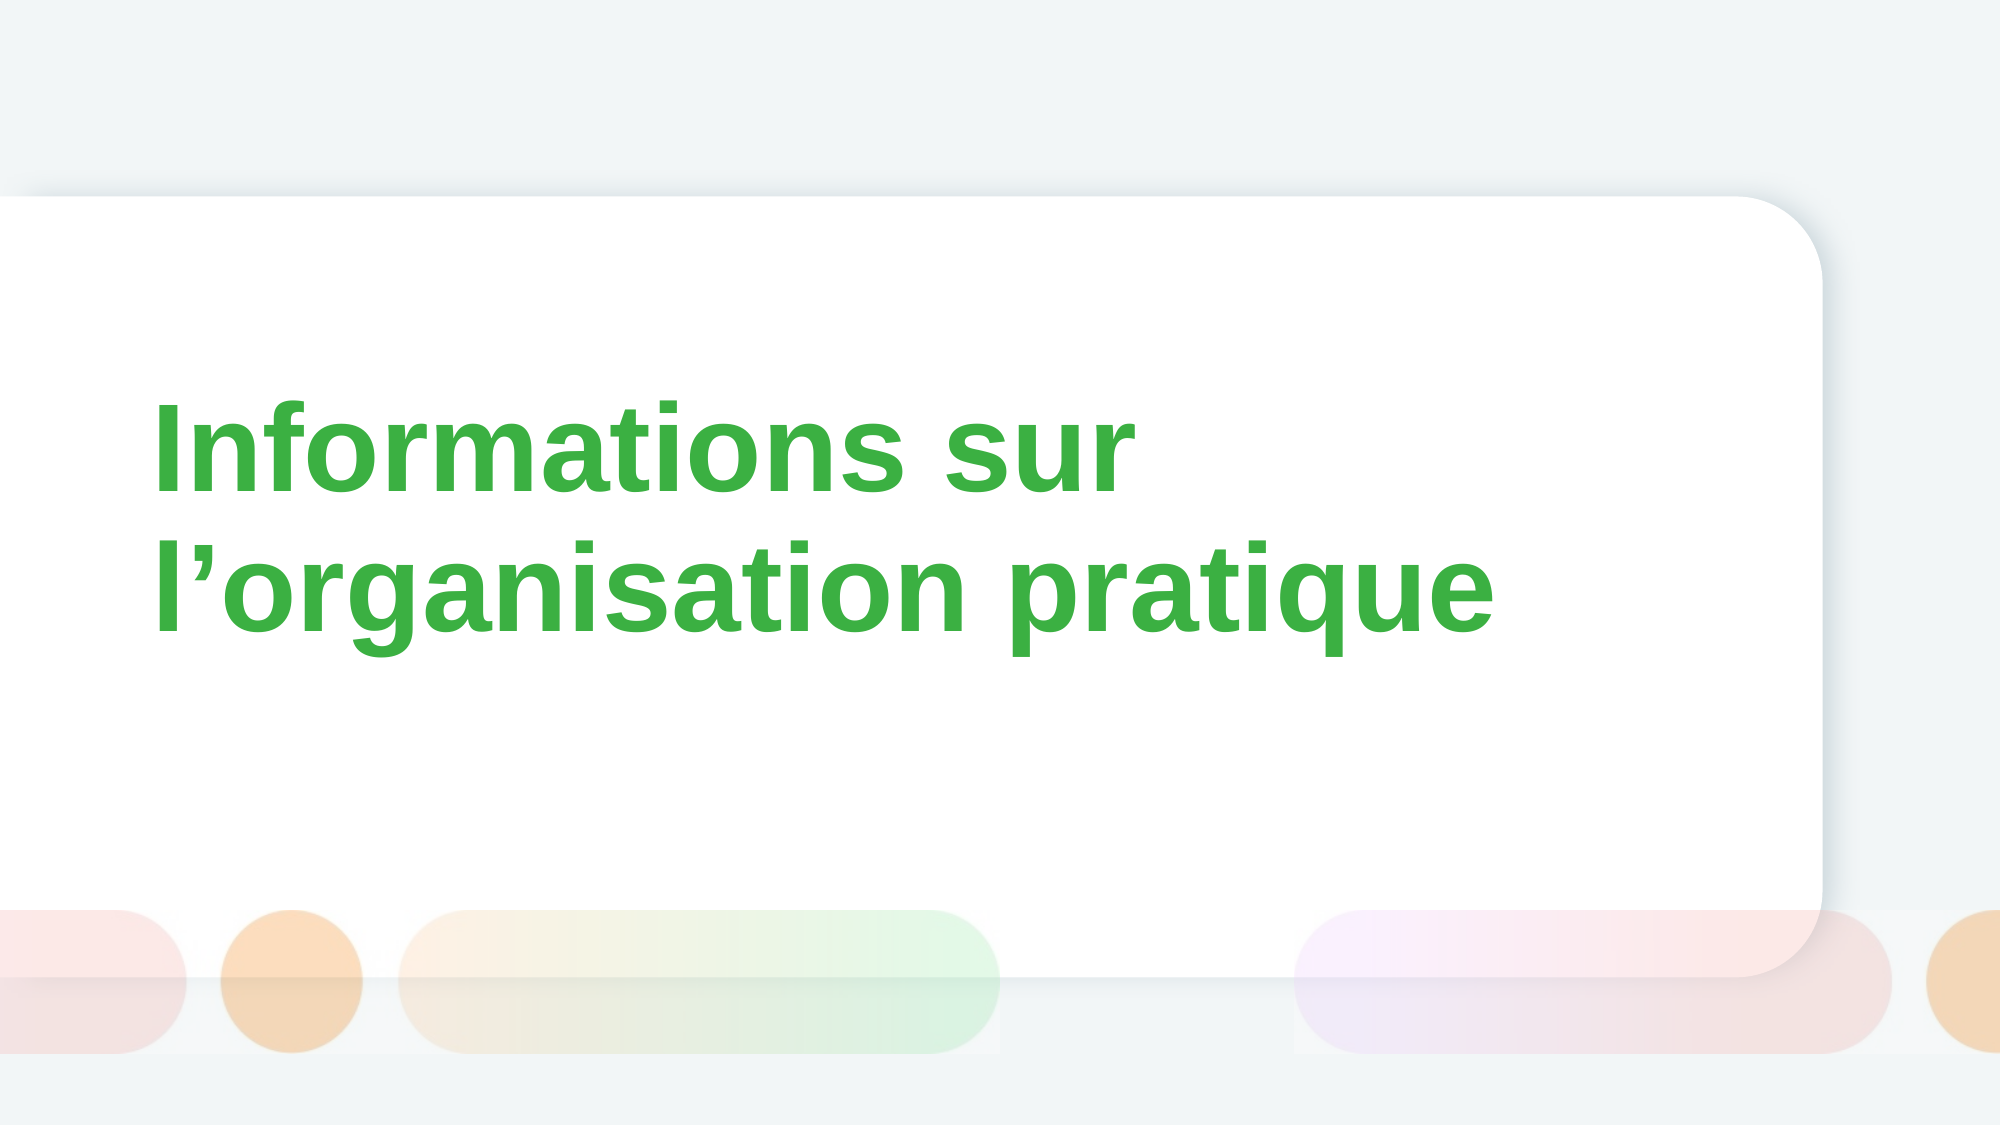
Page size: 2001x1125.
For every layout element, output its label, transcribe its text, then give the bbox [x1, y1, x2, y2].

title Informations sur l’organisation pratique [136, 313, 1729, 666]
